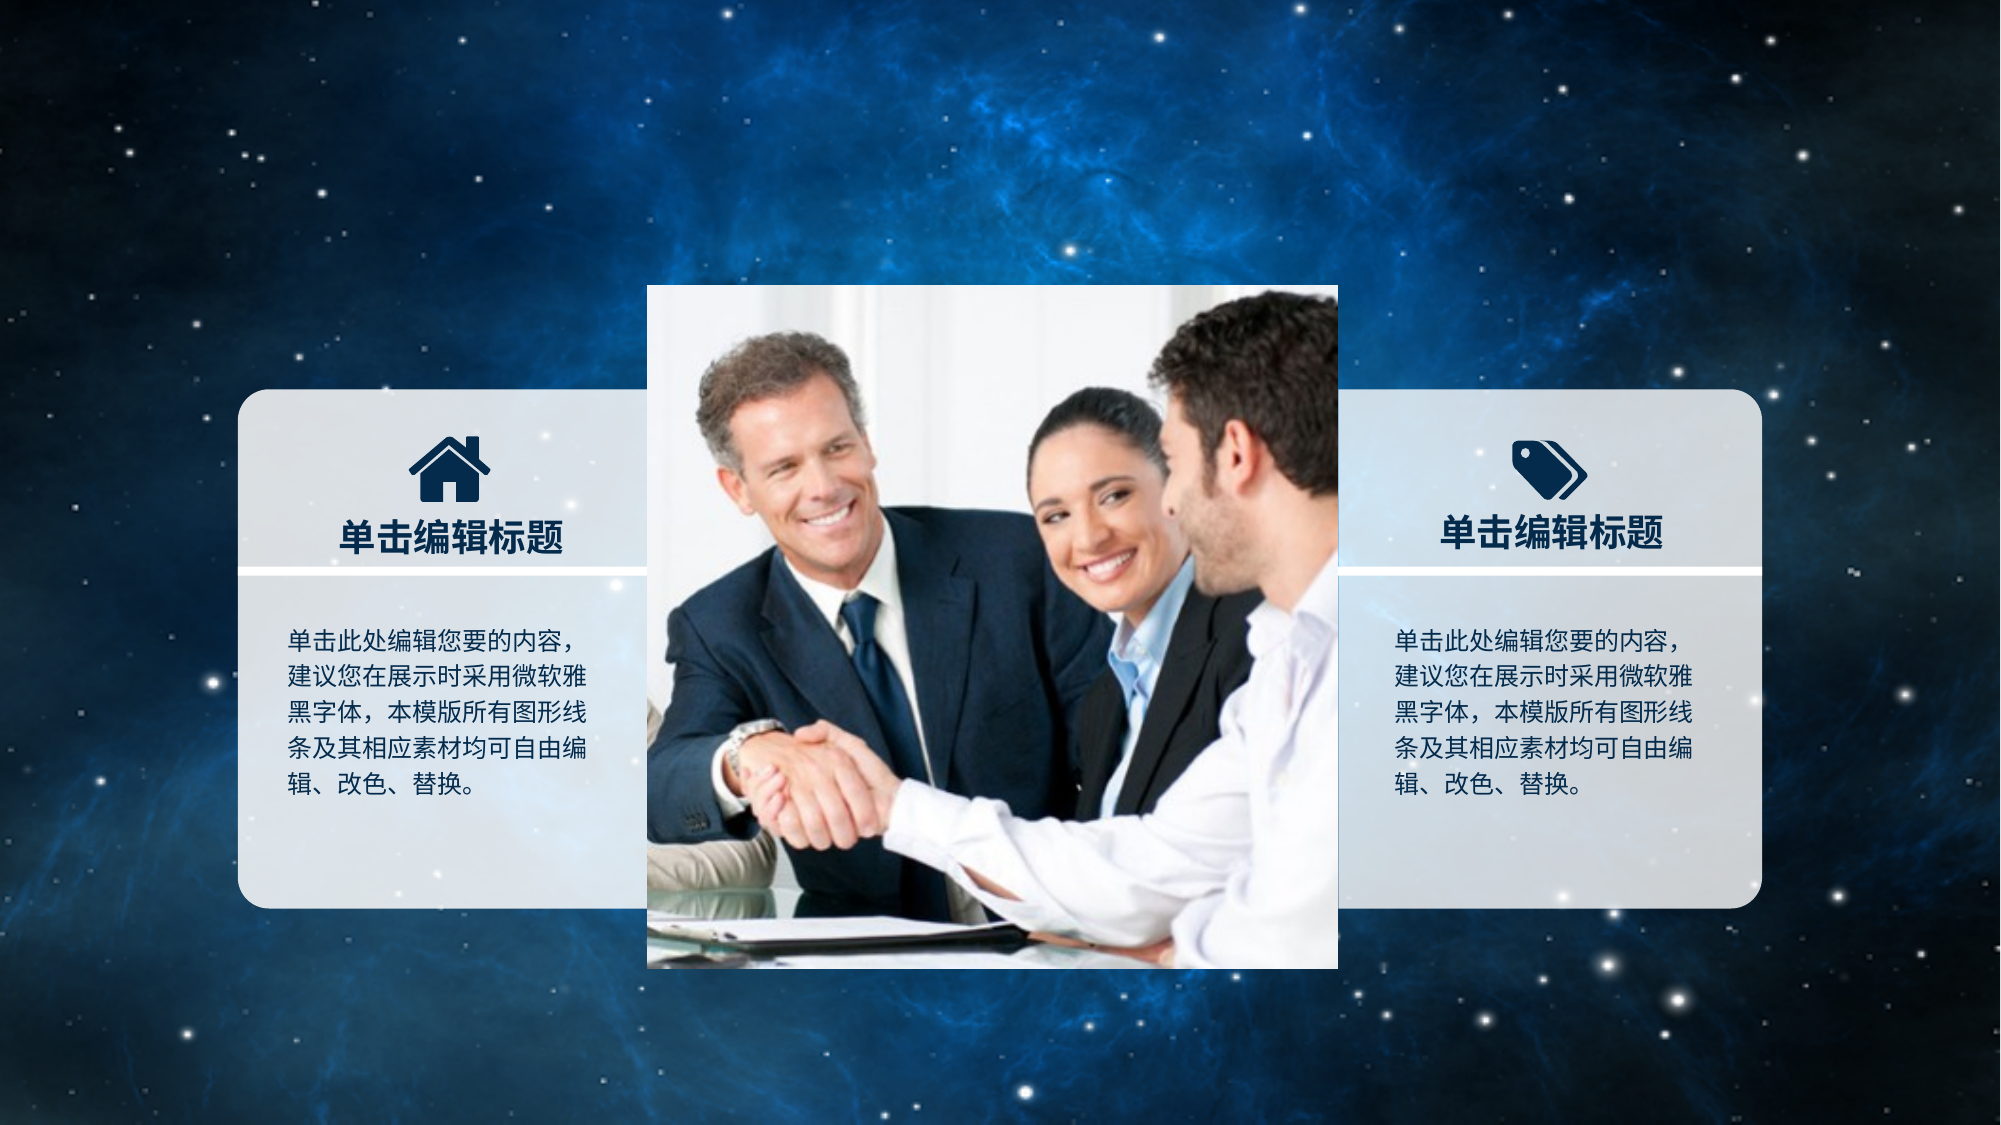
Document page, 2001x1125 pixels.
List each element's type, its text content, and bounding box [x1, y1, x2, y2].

picture [0, 0, 2001, 1125]
text_box 单击编辑标题 [320, 506, 583, 567]
text_box [1512, 440, 1588, 500]
text_box [408, 436, 491, 502]
text_box 单击此处编辑您要的内容，建议您在展示时采用微软雅黑字体，本模版所有图形线条及其相应素材均可自由编辑、改色、替换。 [287, 619, 605, 799]
text_box [237, 566, 647, 576]
text_box [1338, 389, 1763, 566]
text_box [237, 389, 647, 566]
text_box 单击编辑标题 [1420, 501, 1683, 562]
text_box [1338, 566, 1763, 576]
text_box 单击此处编辑您要的内容，建议您在展示时采用微软雅黑字体，本模版所有图形线条及其相应素材均可自由编辑、改色、替换。 [1394, 619, 1712, 799]
text_box [1338, 576, 1763, 909]
text_box [237, 576, 647, 909]
